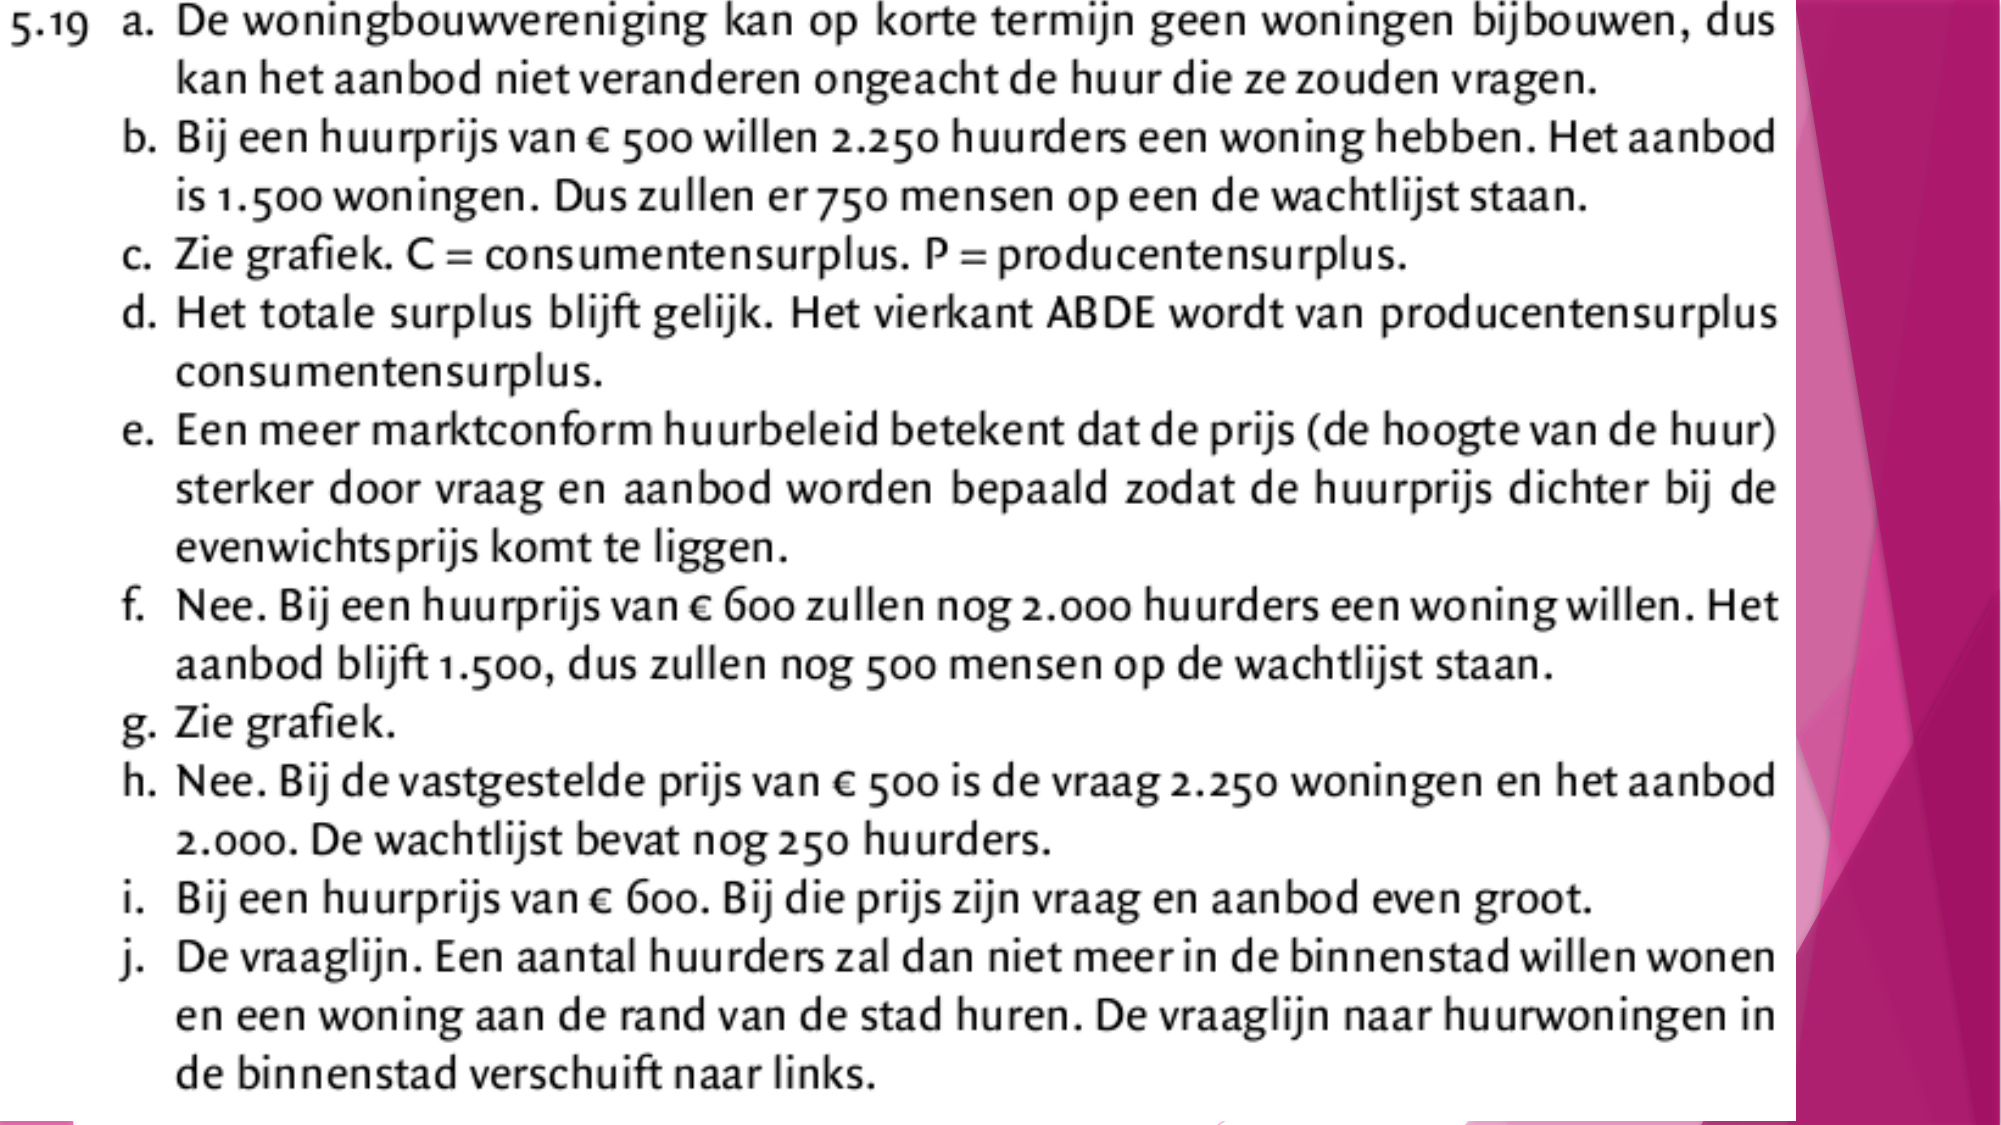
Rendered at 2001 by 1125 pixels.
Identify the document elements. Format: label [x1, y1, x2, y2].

picture [0, 0, 1797, 1122]
